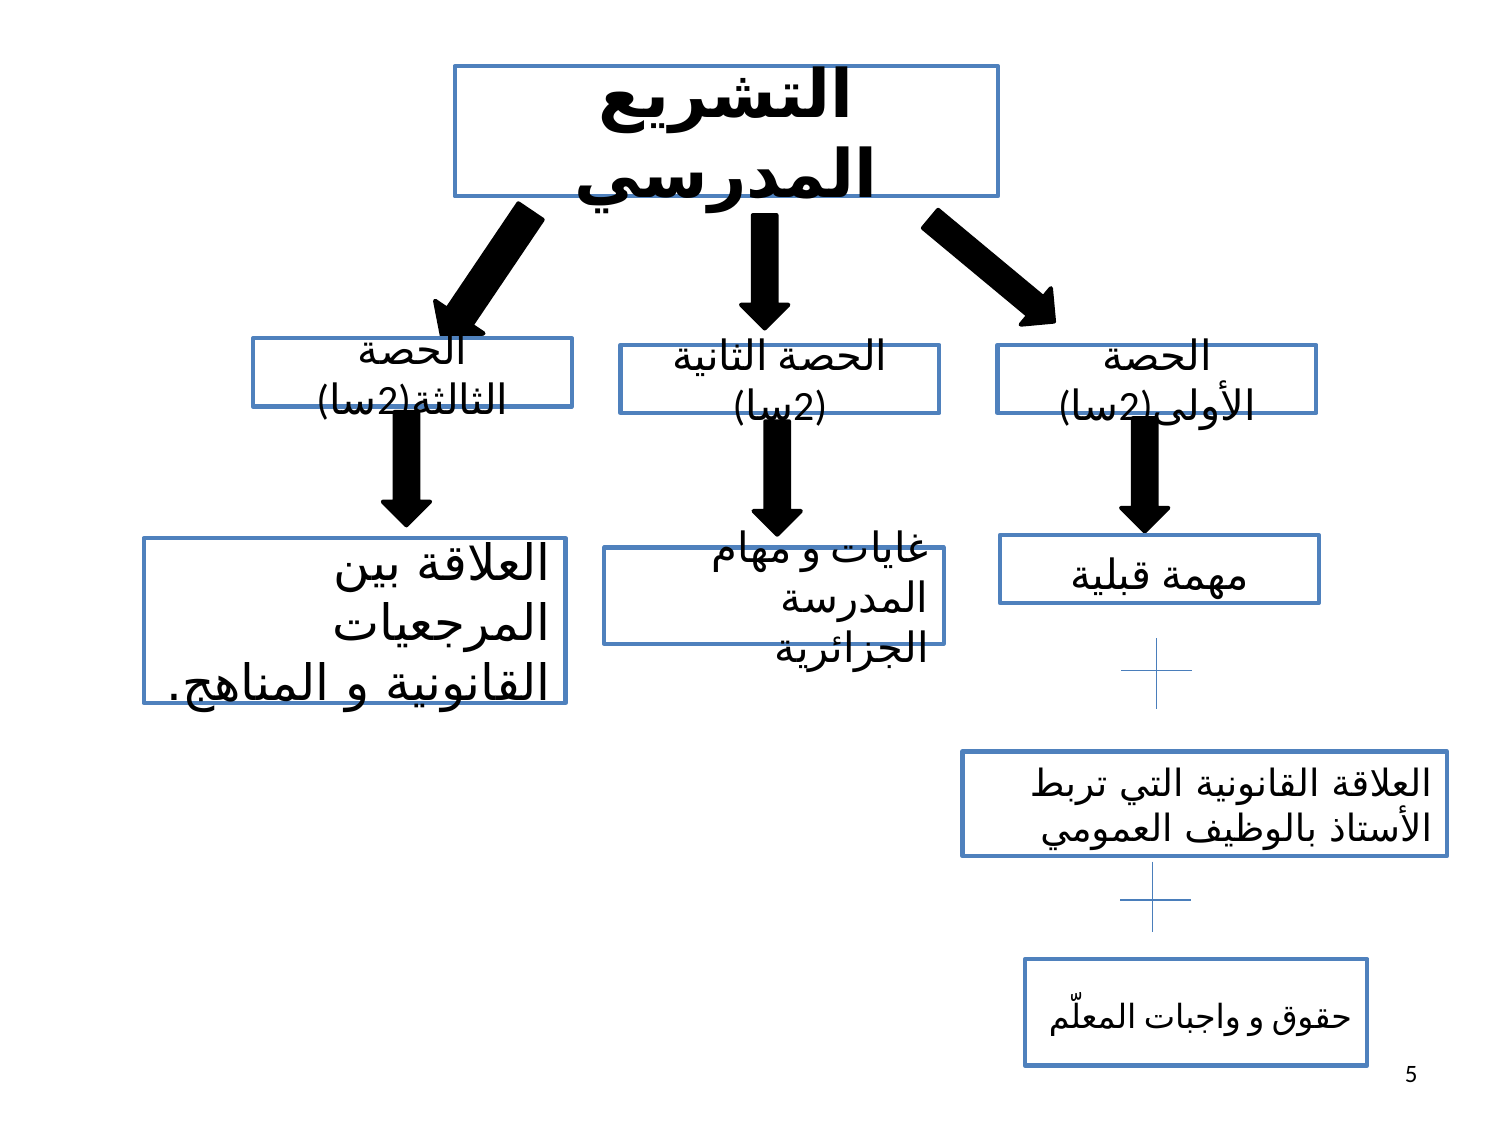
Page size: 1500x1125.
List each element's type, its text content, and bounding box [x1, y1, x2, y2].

text_box مهمة قبلية [998, 533, 1321, 605]
text_box [751, 419, 803, 537]
text_box [920, 207, 1057, 327]
text_box [739, 213, 791, 331]
text_box غايات و مهام المدرسة الجزائرية [602, 545, 946, 646]
text_box [1119, 416, 1171, 533]
text_box [380, 409, 433, 528]
text_box العلاقة القانونية التي تربط الأستاذ بالوظيف العمومي [960, 749, 1449, 858]
slide_number 5 [1382, 1050, 1426, 1096]
text_box العلاقة بين المرجعيات القانونية و المناهج. [142, 536, 568, 705]
text_box الحصة الأولى(2سا) [995, 343, 1318, 415]
text_box التشريع المدرسي [453, 64, 1000, 198]
text_box الحصة الثانية (2سا) [618, 343, 941, 415]
text_box [433, 201, 545, 336]
text_box الحصة الثالثة(2سا) [251, 336, 574, 409]
text_box حقوق و واجبات المعلّم [1023, 957, 1369, 1068]
